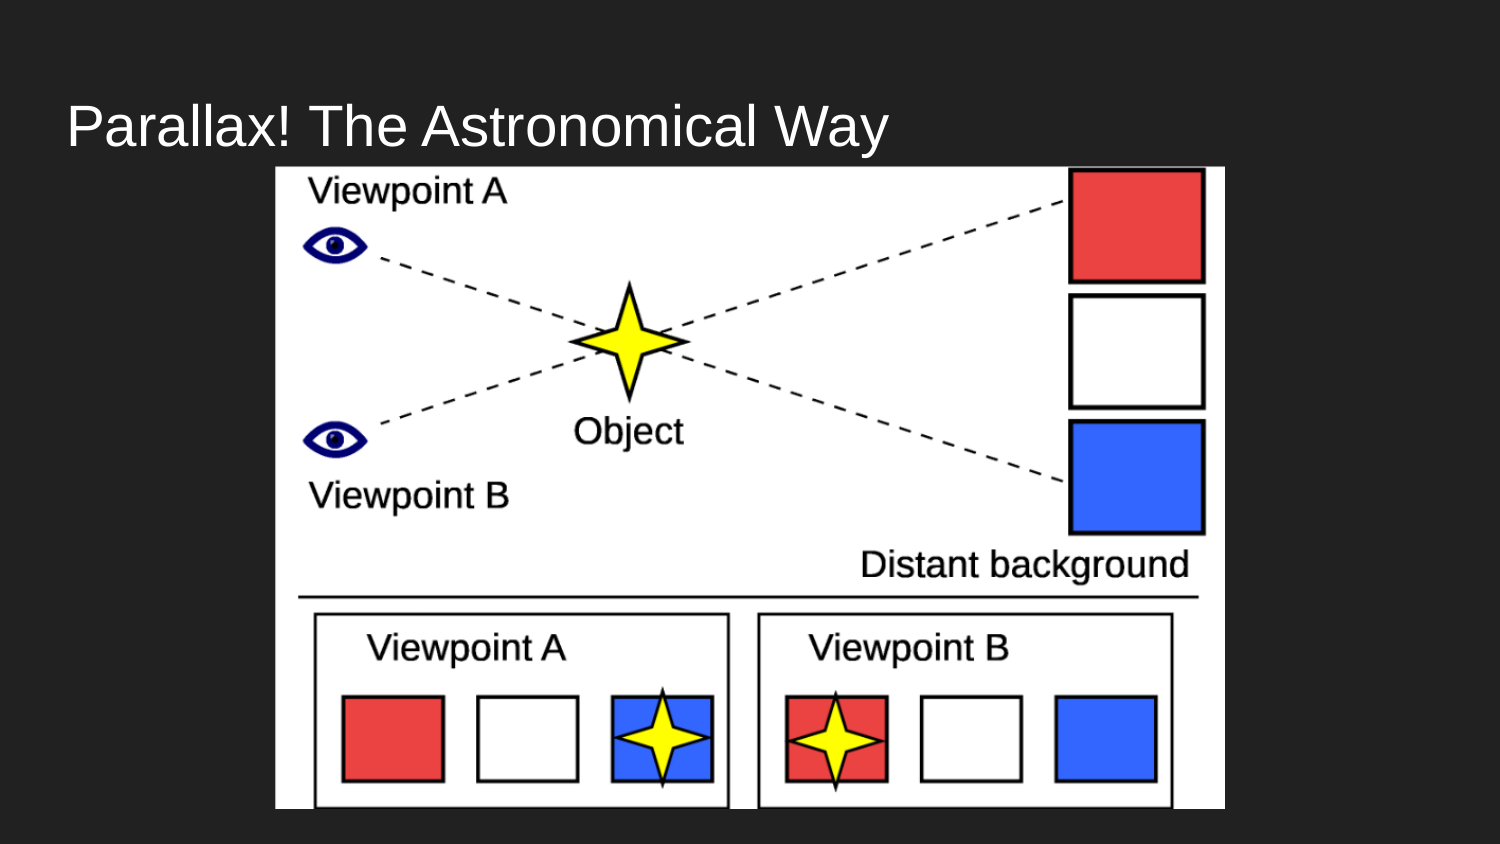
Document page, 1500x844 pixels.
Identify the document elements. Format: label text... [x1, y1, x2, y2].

picture [275, 166, 1225, 810]
title Parallax! The Astronomical Way [51, 72, 1449, 167]
